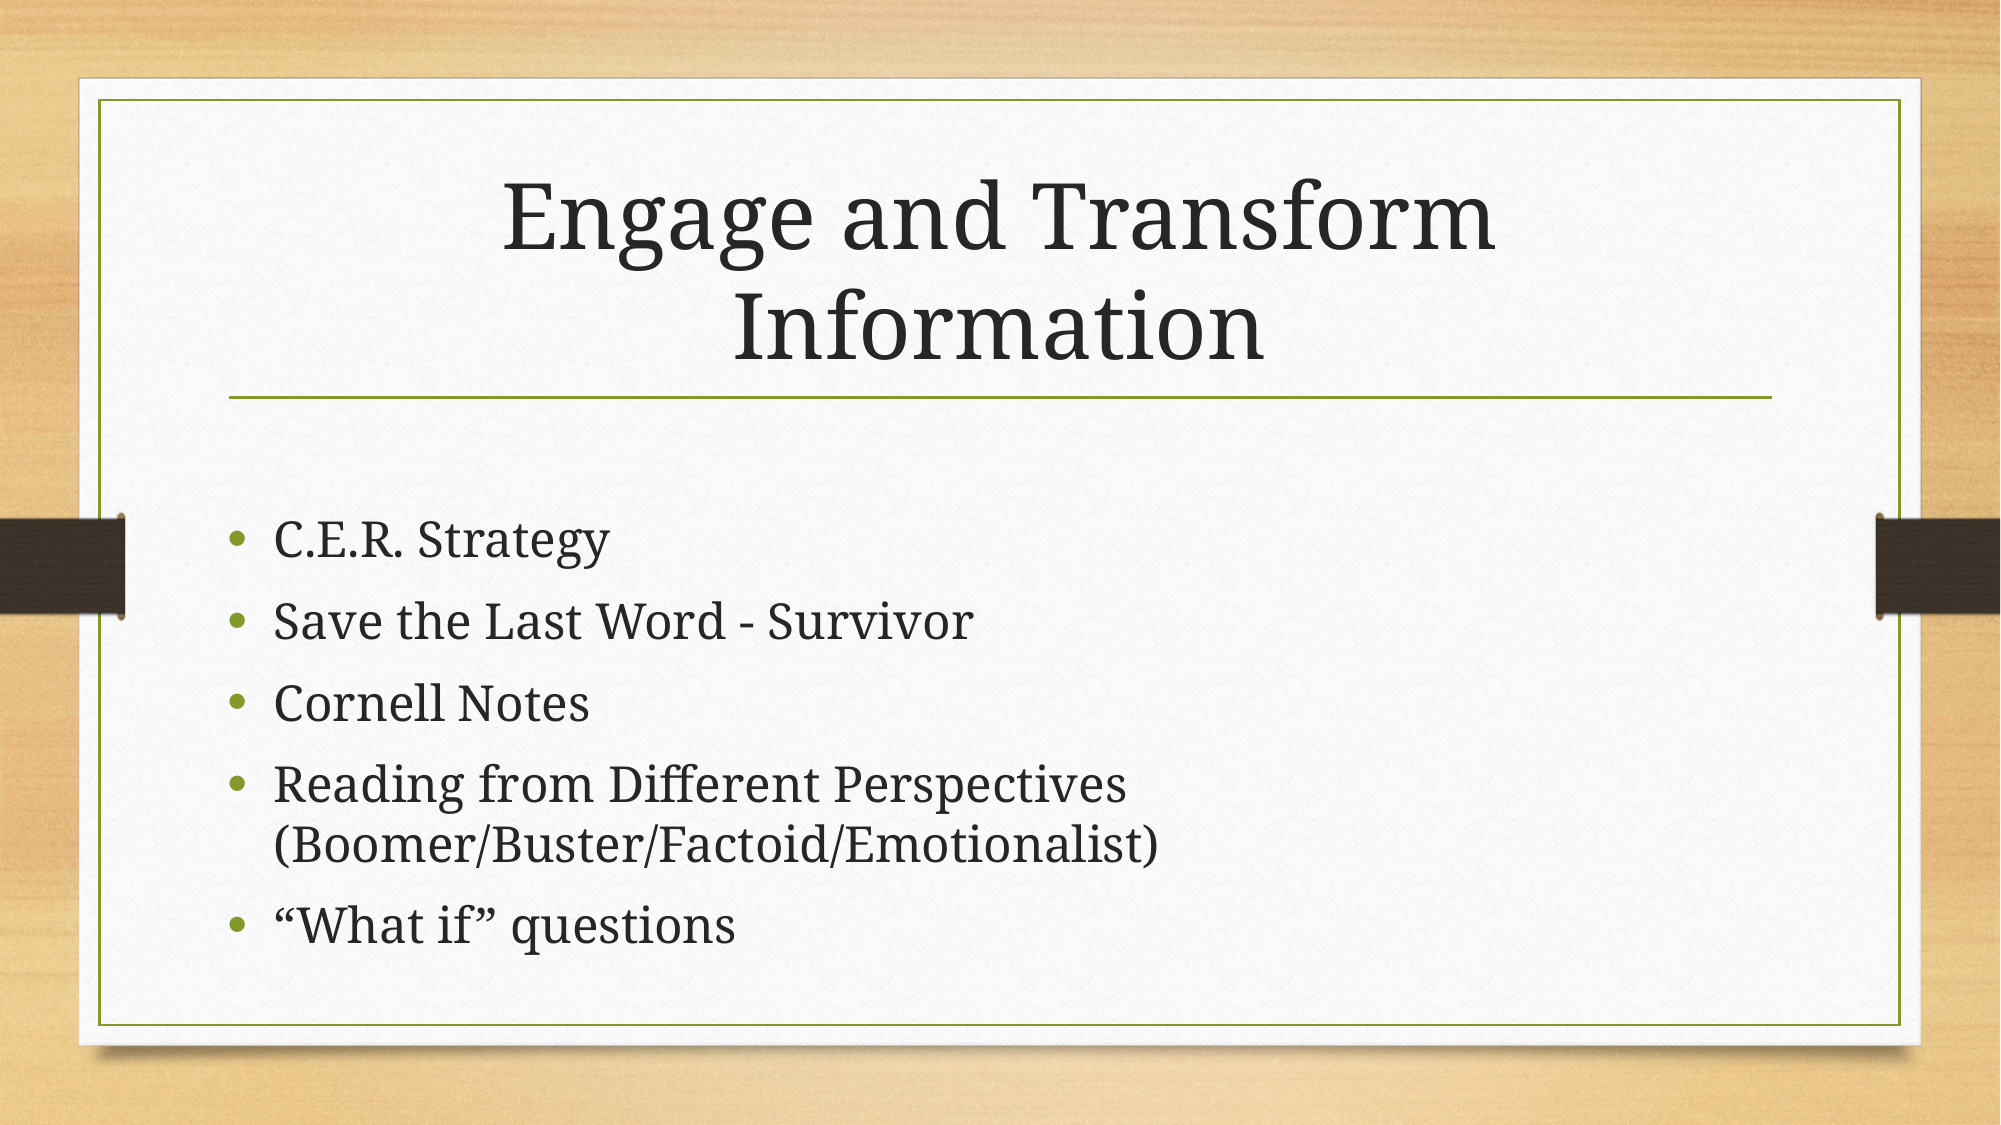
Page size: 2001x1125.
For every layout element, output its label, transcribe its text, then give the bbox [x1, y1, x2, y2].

list C.E.R. Strategy Save the Last Word - Survivor Cornell Notes Reading from Different Perspectives (Boomer/Buster/Factoid/Emotionalist) “What if” questions [212, 419, 1788, 964]
title Engage and Transform Information [212, 161, 1788, 375]
picture [0, 0, 2001, 1125]
